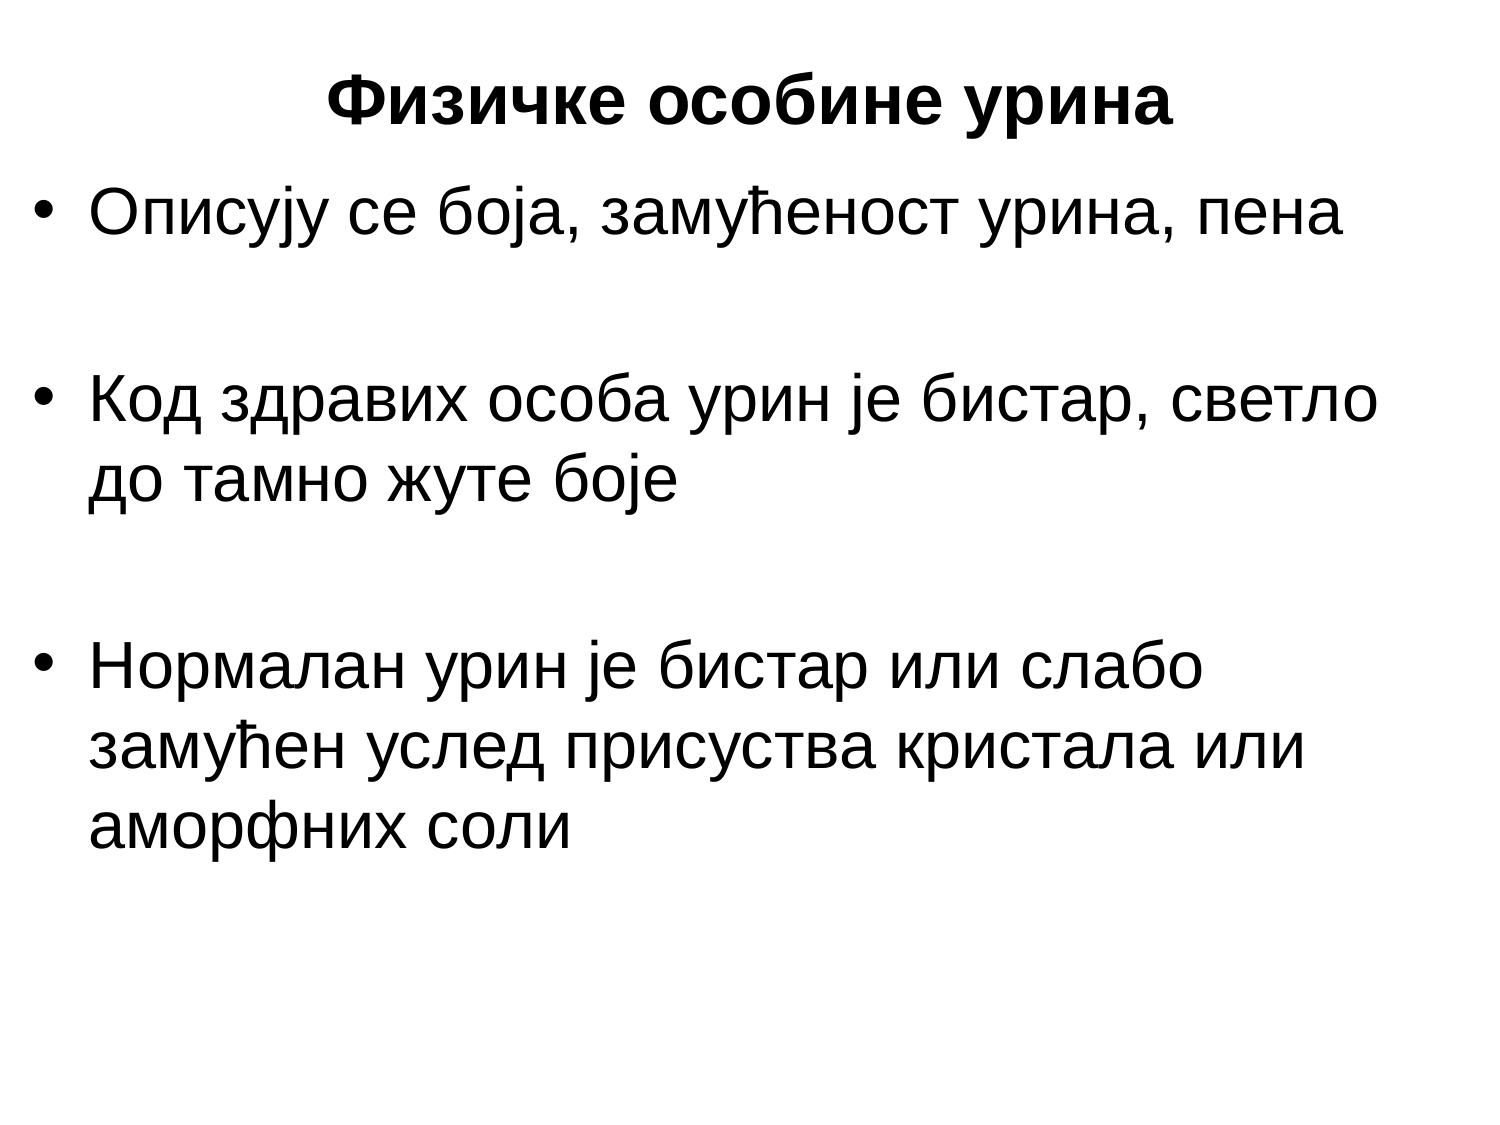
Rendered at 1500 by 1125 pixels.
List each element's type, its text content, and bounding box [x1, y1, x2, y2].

title Физичке особине урина [75, 45, 1425, 160]
list Oписују се боја, замућеност урина, пена Код здравих особа урин је бистар, светло до тамно жуте боје Нормалан урин је бистар или слабо замућен услед присуства кристала или аморфних соли [17, 160, 1483, 1106]
